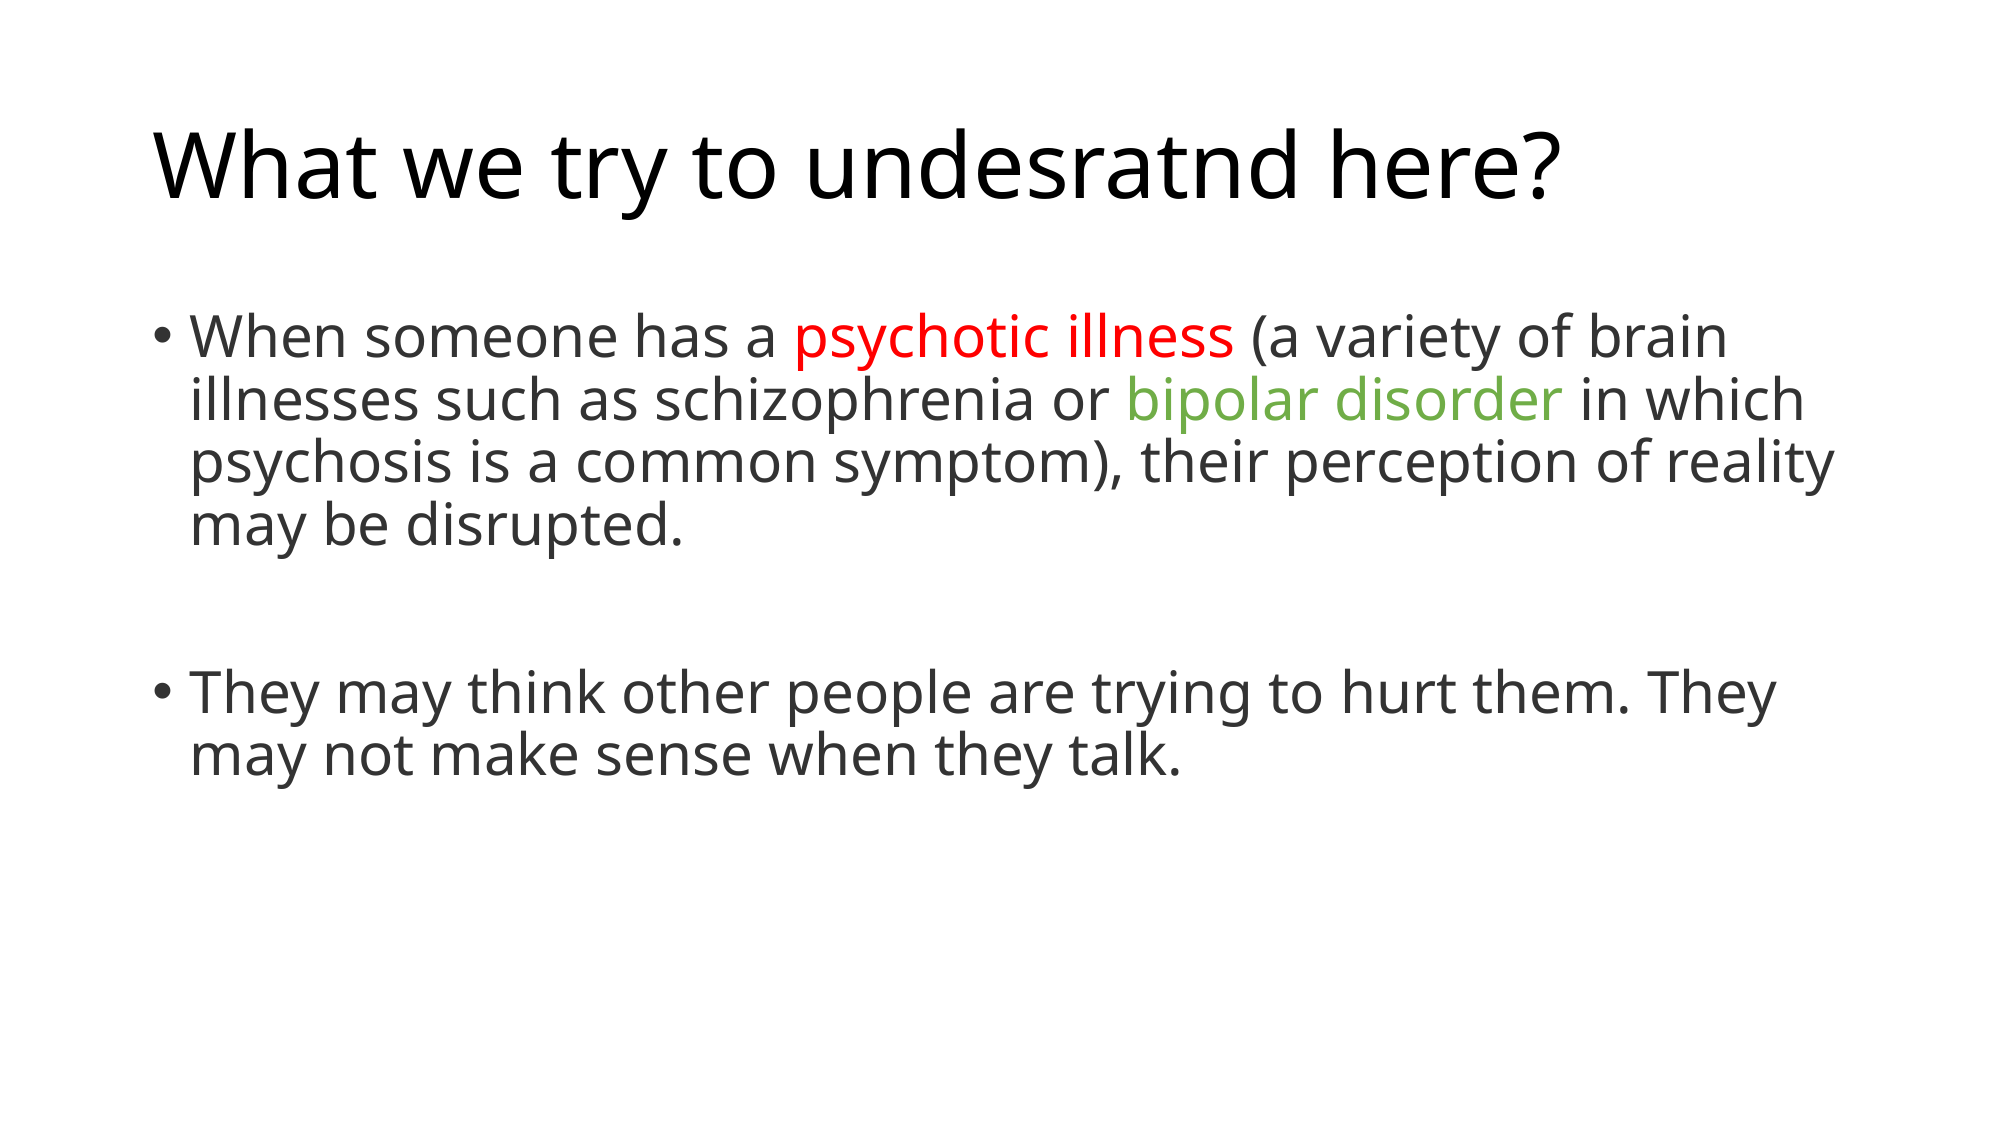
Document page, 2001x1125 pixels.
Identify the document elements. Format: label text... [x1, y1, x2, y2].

list When someone has a psychotic illness (a variety of brain illnesses such as schizophrenia or bipolar disorder in which psychosis is a common symptom), their perception of reality may be disrupted. They may think other people are trying to hurt them. They may not make sense when they talk. [137, 299, 1863, 1014]
title What we try to undesratnd here? [137, 59, 1863, 278]
